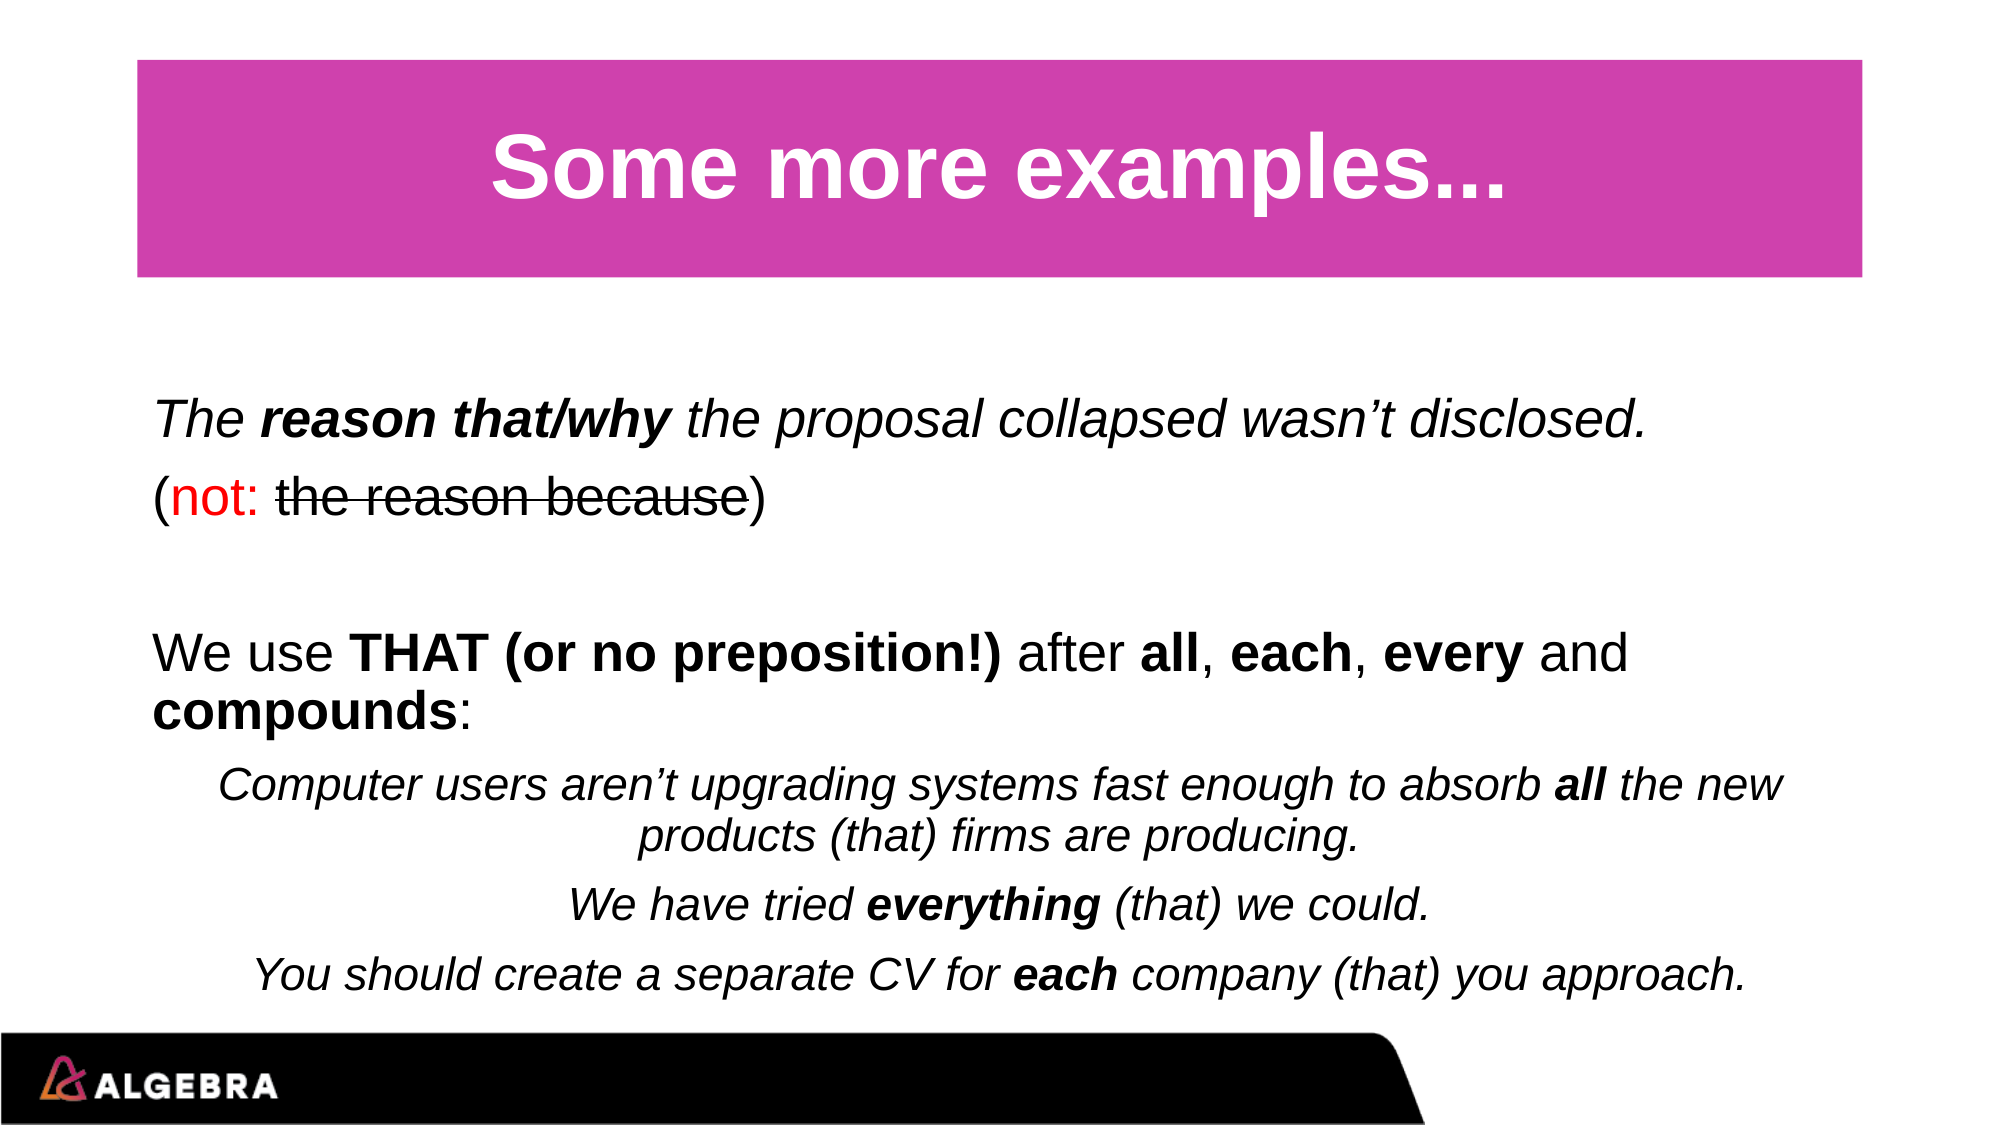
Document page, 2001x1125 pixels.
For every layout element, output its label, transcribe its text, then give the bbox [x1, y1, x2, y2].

list The reason that/why the proposal collapsed wasn’t disclosed. (not: the reason because) We use THAT (or no preposition!) after all, each, every and compounds: Computer users aren’t upgrading systems fast enough to absorb all the new products (that) firms are producing. We have tried everything (that) we could. You should create a separate CV for each company (that) you approach. [137, 299, 1863, 1014]
title Some more examples... [137, 59, 1863, 278]
picture [0, 1032, 1425, 1125]
